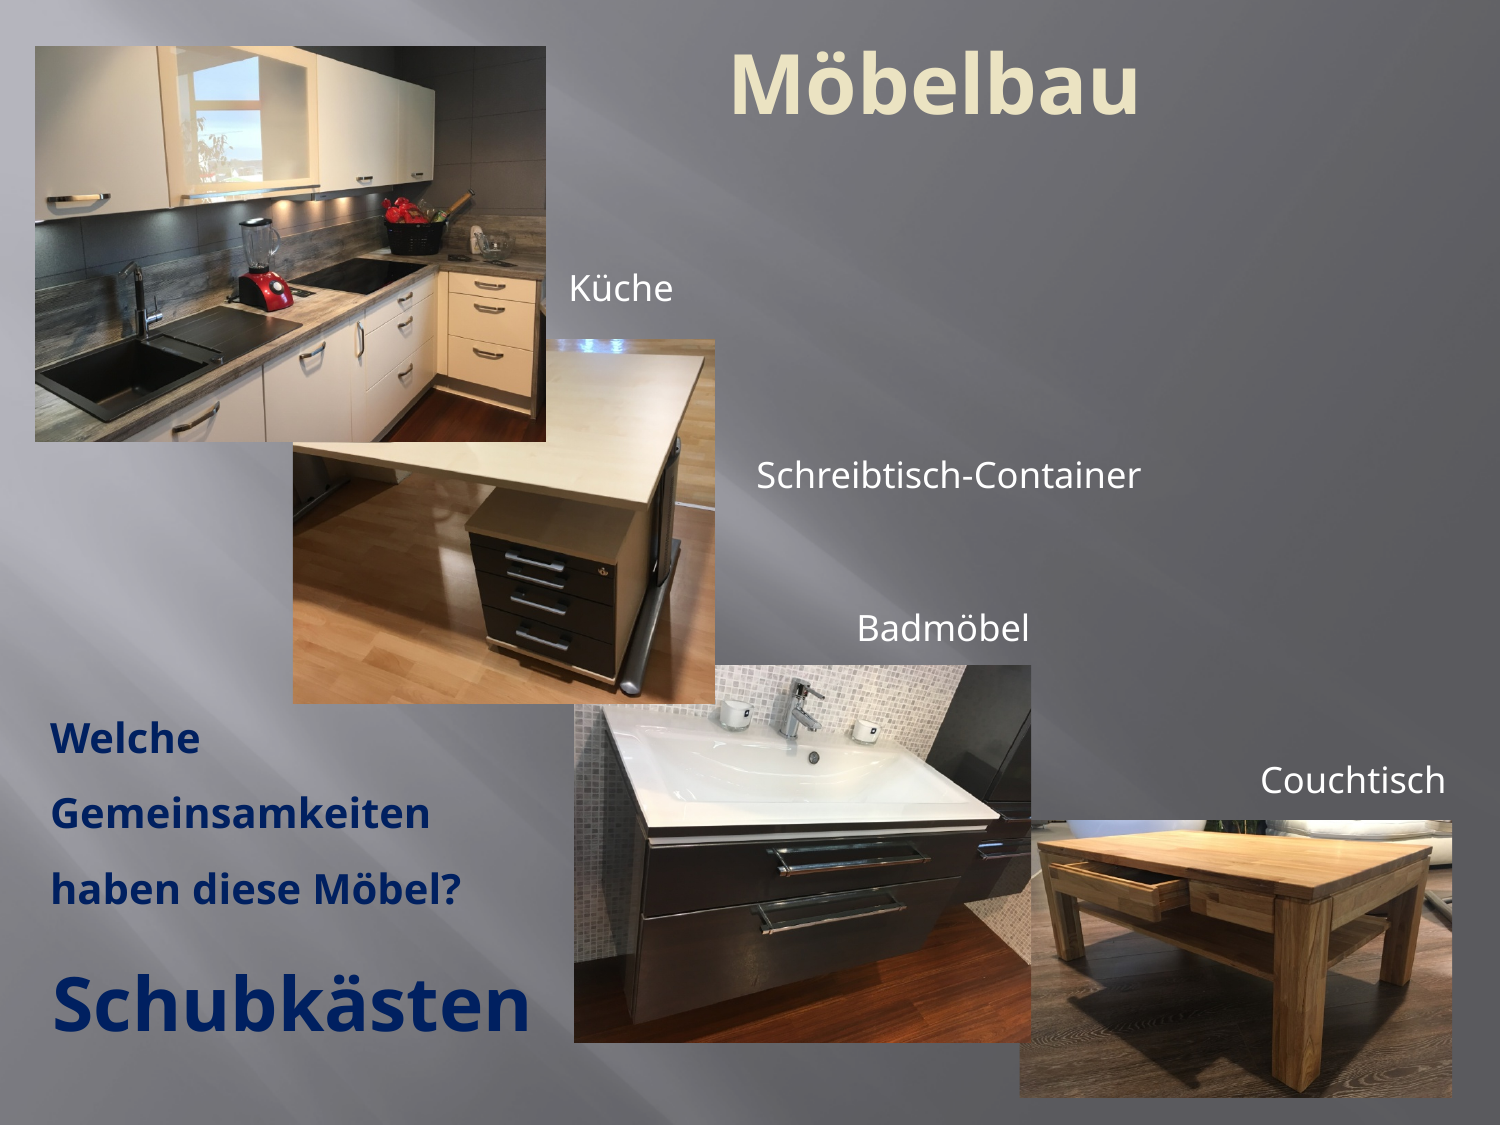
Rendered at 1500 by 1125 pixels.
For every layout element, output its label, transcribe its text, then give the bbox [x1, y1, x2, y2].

text_box Möbelbau [691, 23, 1179, 118]
text_box Welche Gemeinsamkeiten haben diese Möbel? [35, 679, 539, 926]
text_box Badmöbel [796, 597, 1090, 657]
text_box Couchtisch [1207, 749, 1500, 809]
picture [34, 46, 1453, 1099]
text_box Schubkästen [0, 949, 586, 1102]
text_box Küche [590, 257, 715, 317]
text_box Schreibtisch-Container [759, 445, 1196, 504]
